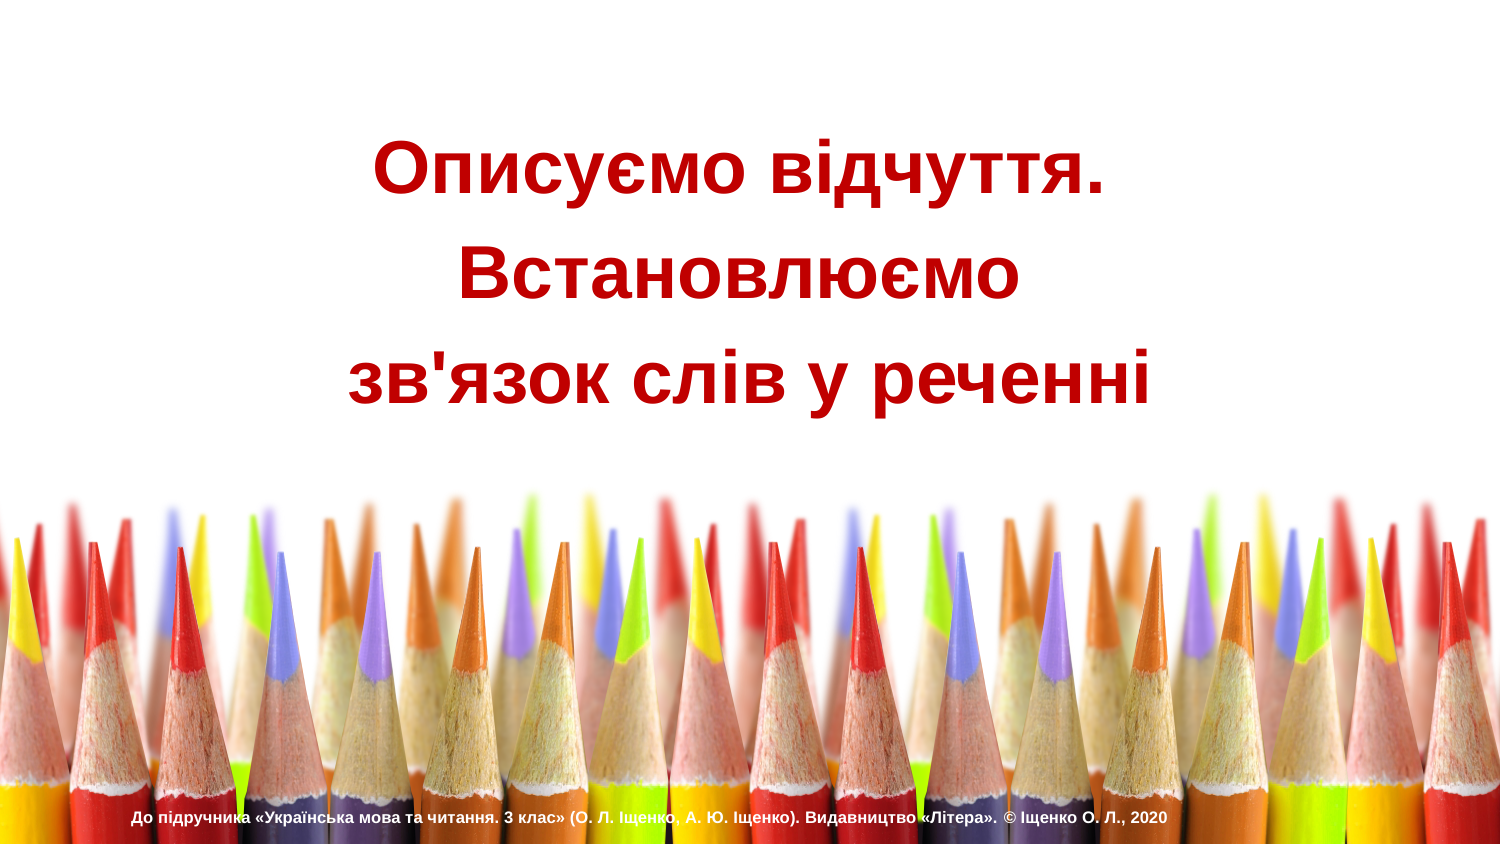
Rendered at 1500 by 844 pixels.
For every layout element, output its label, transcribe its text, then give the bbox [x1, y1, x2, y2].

text_box До підручника «Українська мова та читання. 3 клас» (О. Л. Іщенко, А. Ю. Іщенко). Видавництво «Літера». © Іщенко О. Л., 2020 [0, 799, 1400, 844]
list Описуємо відчуття. Встановлюємо зв'язок слів у реченні [0, 198, 1500, 338]
picture [0, 484, 1500, 844]
